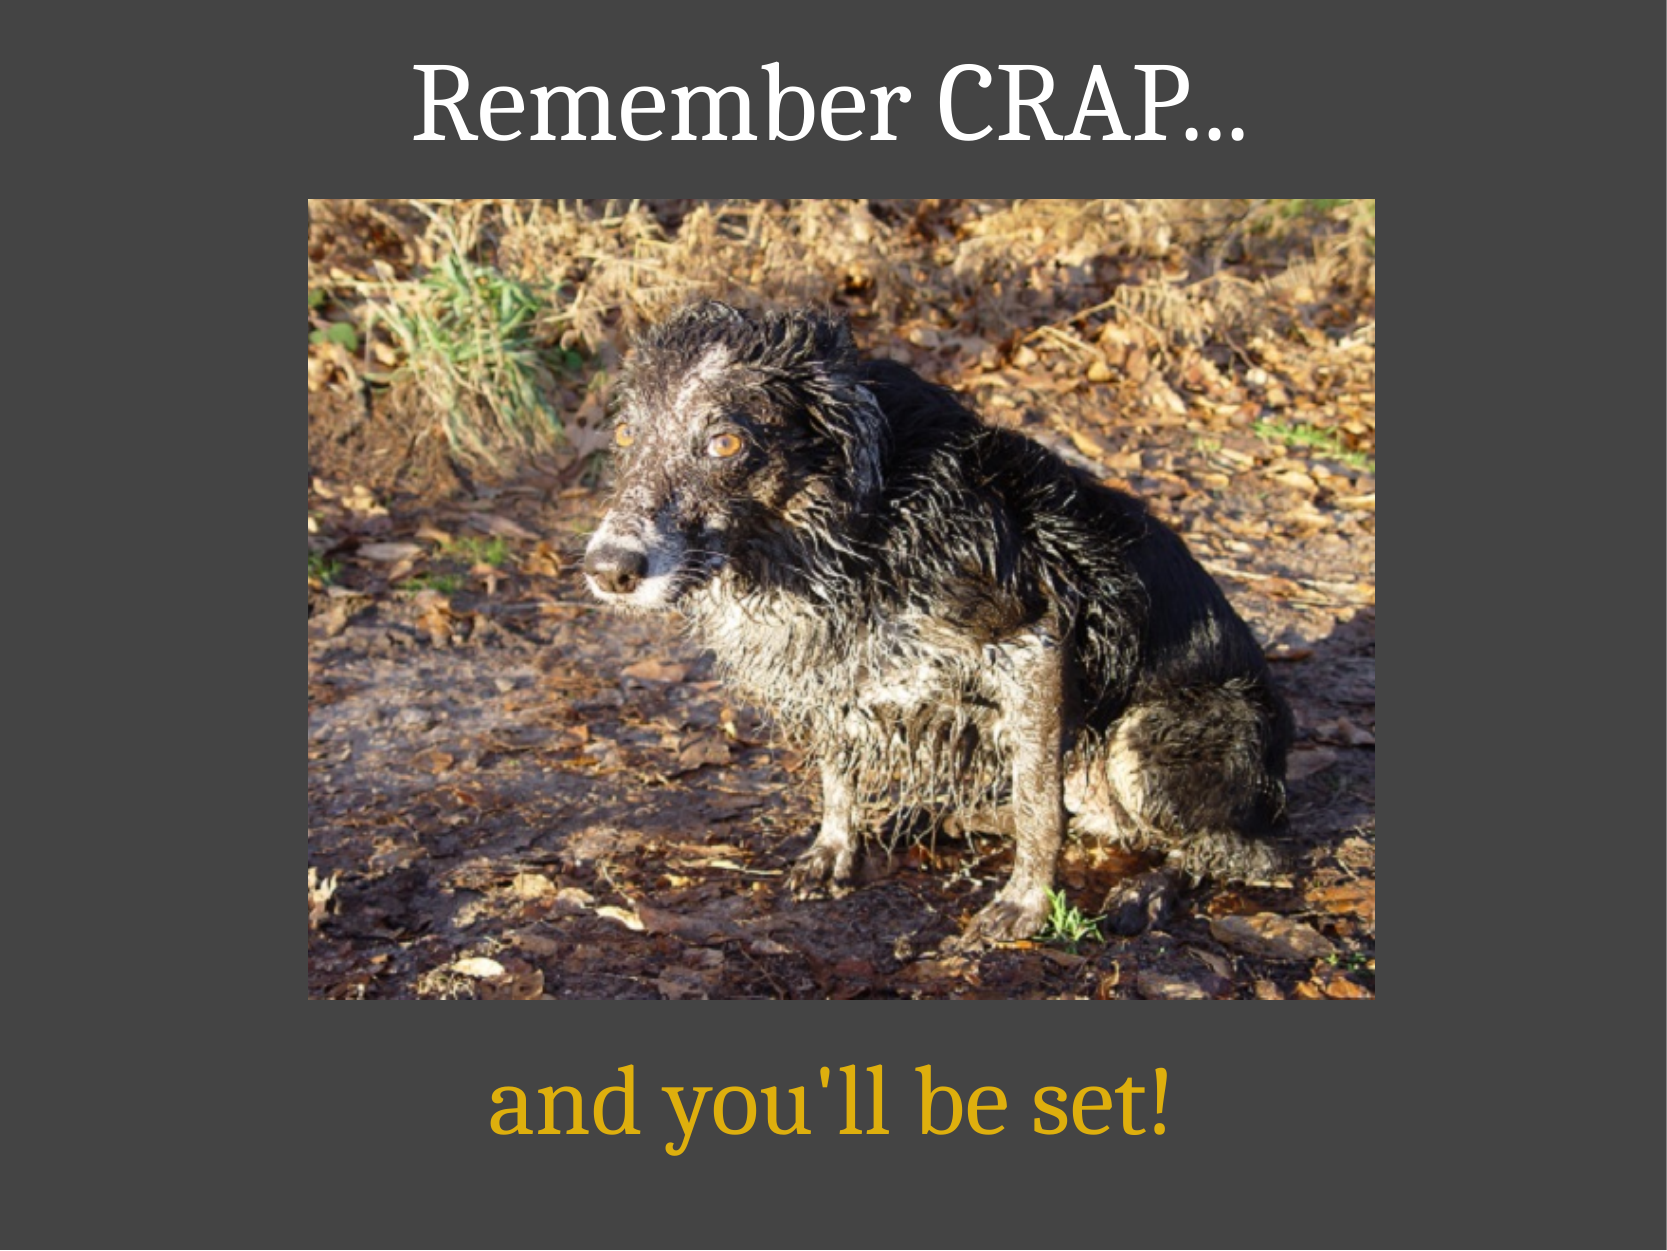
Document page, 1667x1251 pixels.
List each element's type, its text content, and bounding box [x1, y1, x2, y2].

picture [0, 0, 1667, 1250]
subtitle and you'll be set! [289, 1025, 1375, 1177]
title Remember CRAP... [137, 37, 1524, 237]
